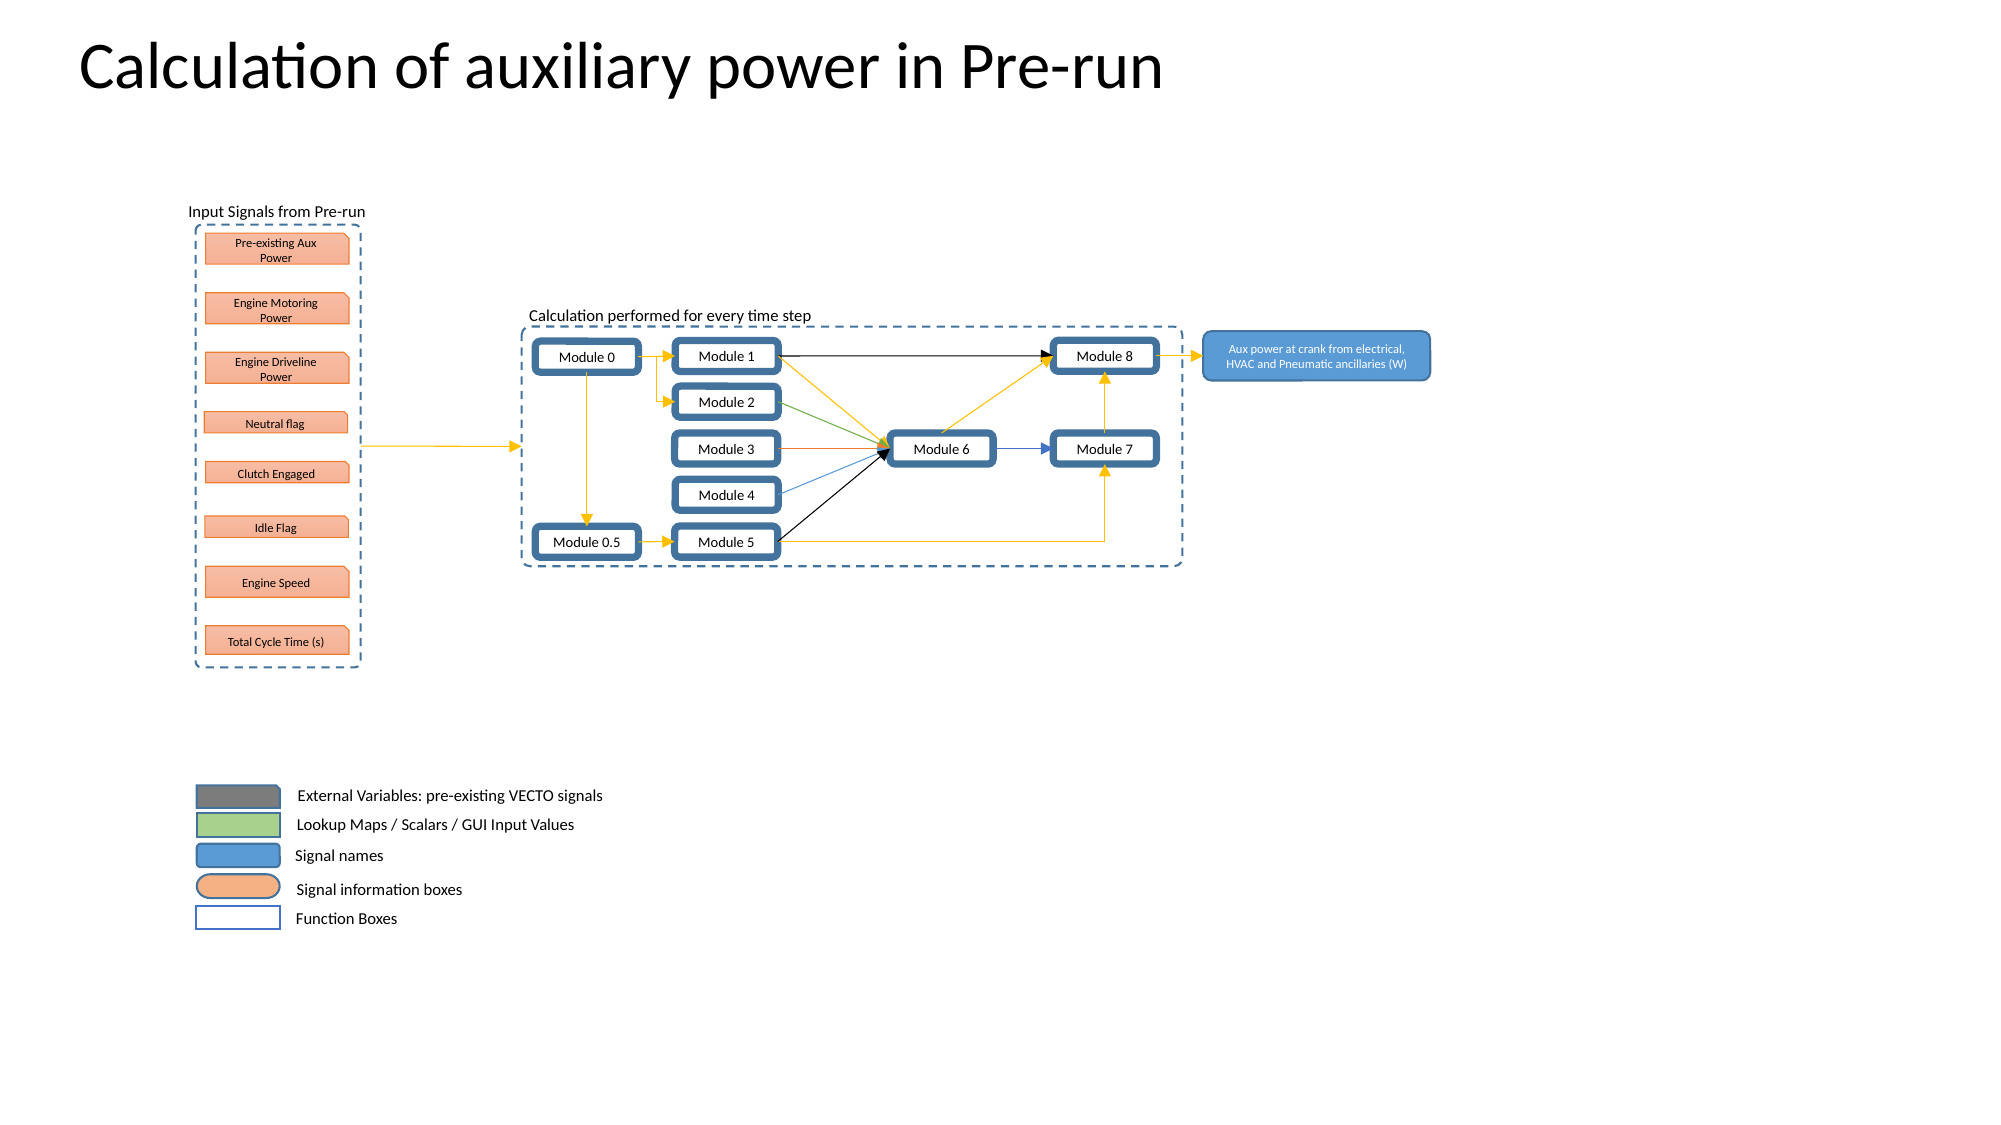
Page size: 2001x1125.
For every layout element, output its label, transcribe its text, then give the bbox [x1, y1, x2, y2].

text_box Calculation performed for every time step [514, 296, 827, 332]
text_box Calculation of auxiliary power in Pre-run [64, 13, 1181, 109]
text_box External Variables: pre-existing VECTO signals [282, 777, 619, 813]
text_box Idle Flag [204, 515, 349, 538]
text_box [196, 812, 281, 838]
text_box Signal information boxes [281, 871, 478, 907]
text_box Function Boxes [281, 901, 413, 936]
text_box [195, 905, 281, 930]
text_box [777, 448, 890, 542]
text_box Aux power at crank from electrical, HVAC and Pneumatic ancillaries (W) [1202, 330, 1432, 382]
text_box [195, 784, 281, 809]
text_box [890, 464, 1105, 542]
text_box [195, 873, 281, 900]
text_box Lookup Maps / Scalars / GUI Input Values [282, 806, 594, 842]
text_box Input Signals from Pre-run [173, 193, 381, 229]
text_box Module 0 [534, 340, 640, 374]
text_box Neutral flag [203, 411, 349, 434]
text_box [941, 355, 1054, 434]
text_box [194, 229, 362, 669]
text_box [778, 401, 890, 448]
text_box Signal names [280, 837, 399, 872]
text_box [638, 356, 676, 402]
text_box Module 0.5 [534, 525, 640, 559]
text_box [195, 842, 280, 869]
text_box [520, 325, 1184, 568]
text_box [778, 356, 890, 401]
